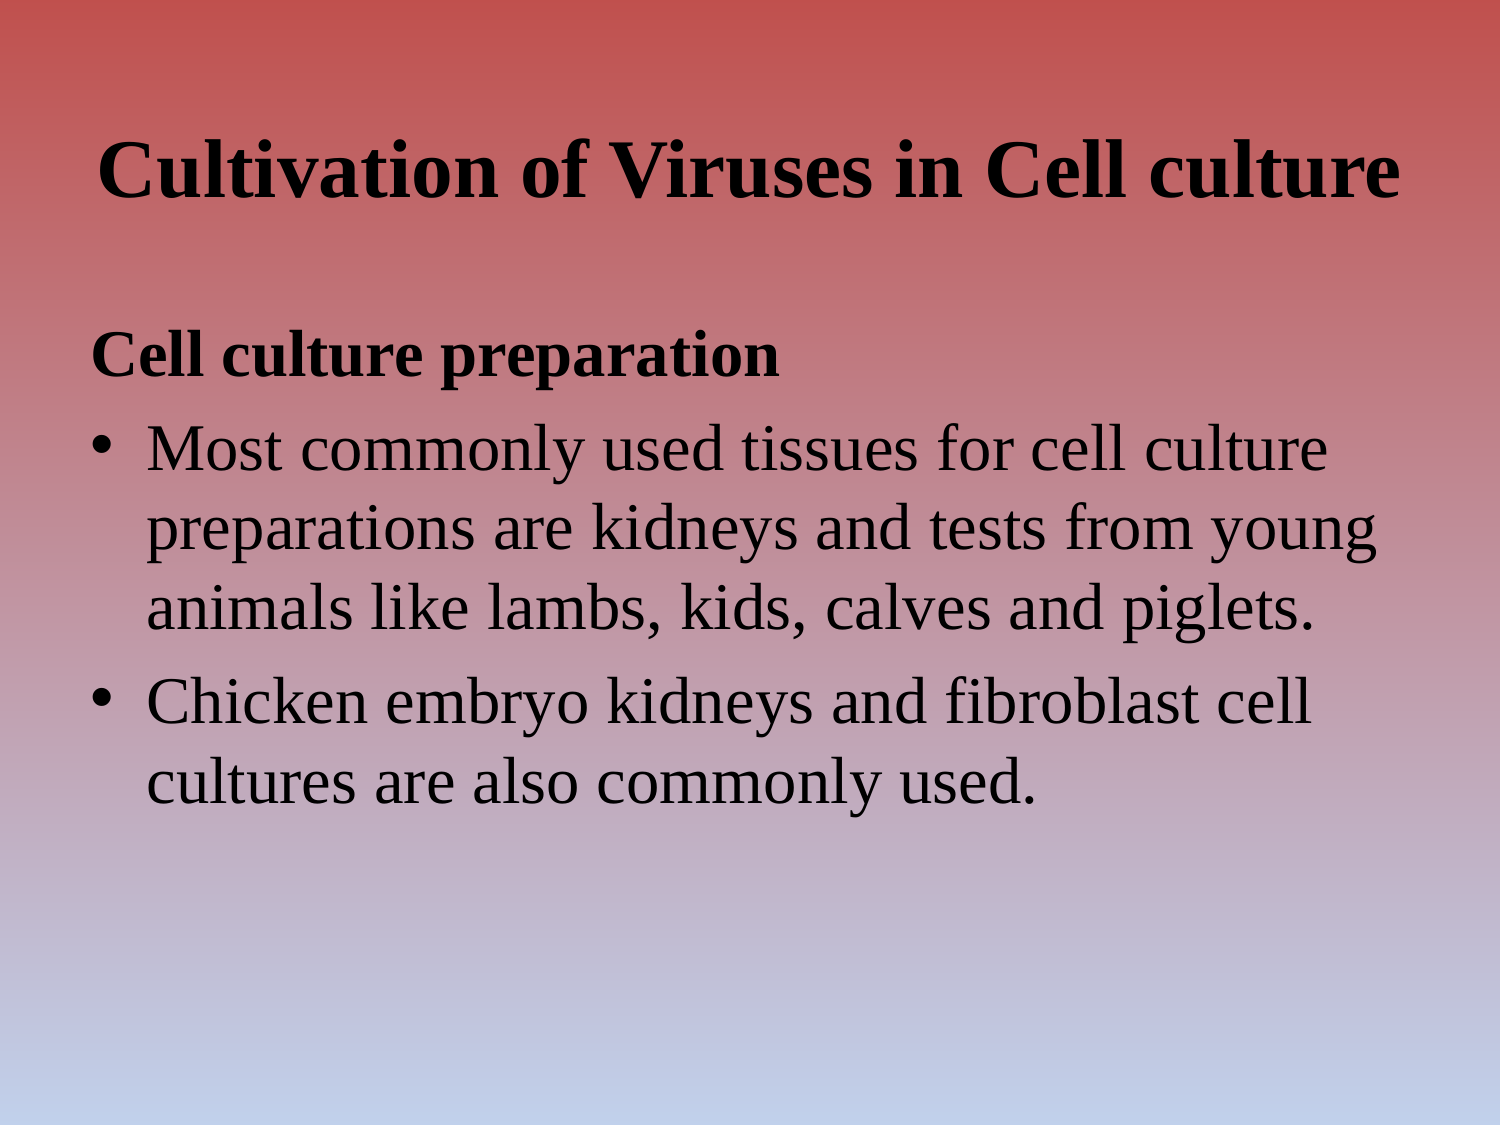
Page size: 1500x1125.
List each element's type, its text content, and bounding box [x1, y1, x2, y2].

title Cultivation of Viruses in Cell culture [37, 45, 1463, 233]
list Cell culture preparation Most commonly used tissues for cell culture preparations are kidneys and tests from young animals like lambs, kids, calves and piglets. Chicken embryo kidneys and fibroblast cell cultures are also commonly used. [75, 262, 1425, 1005]
